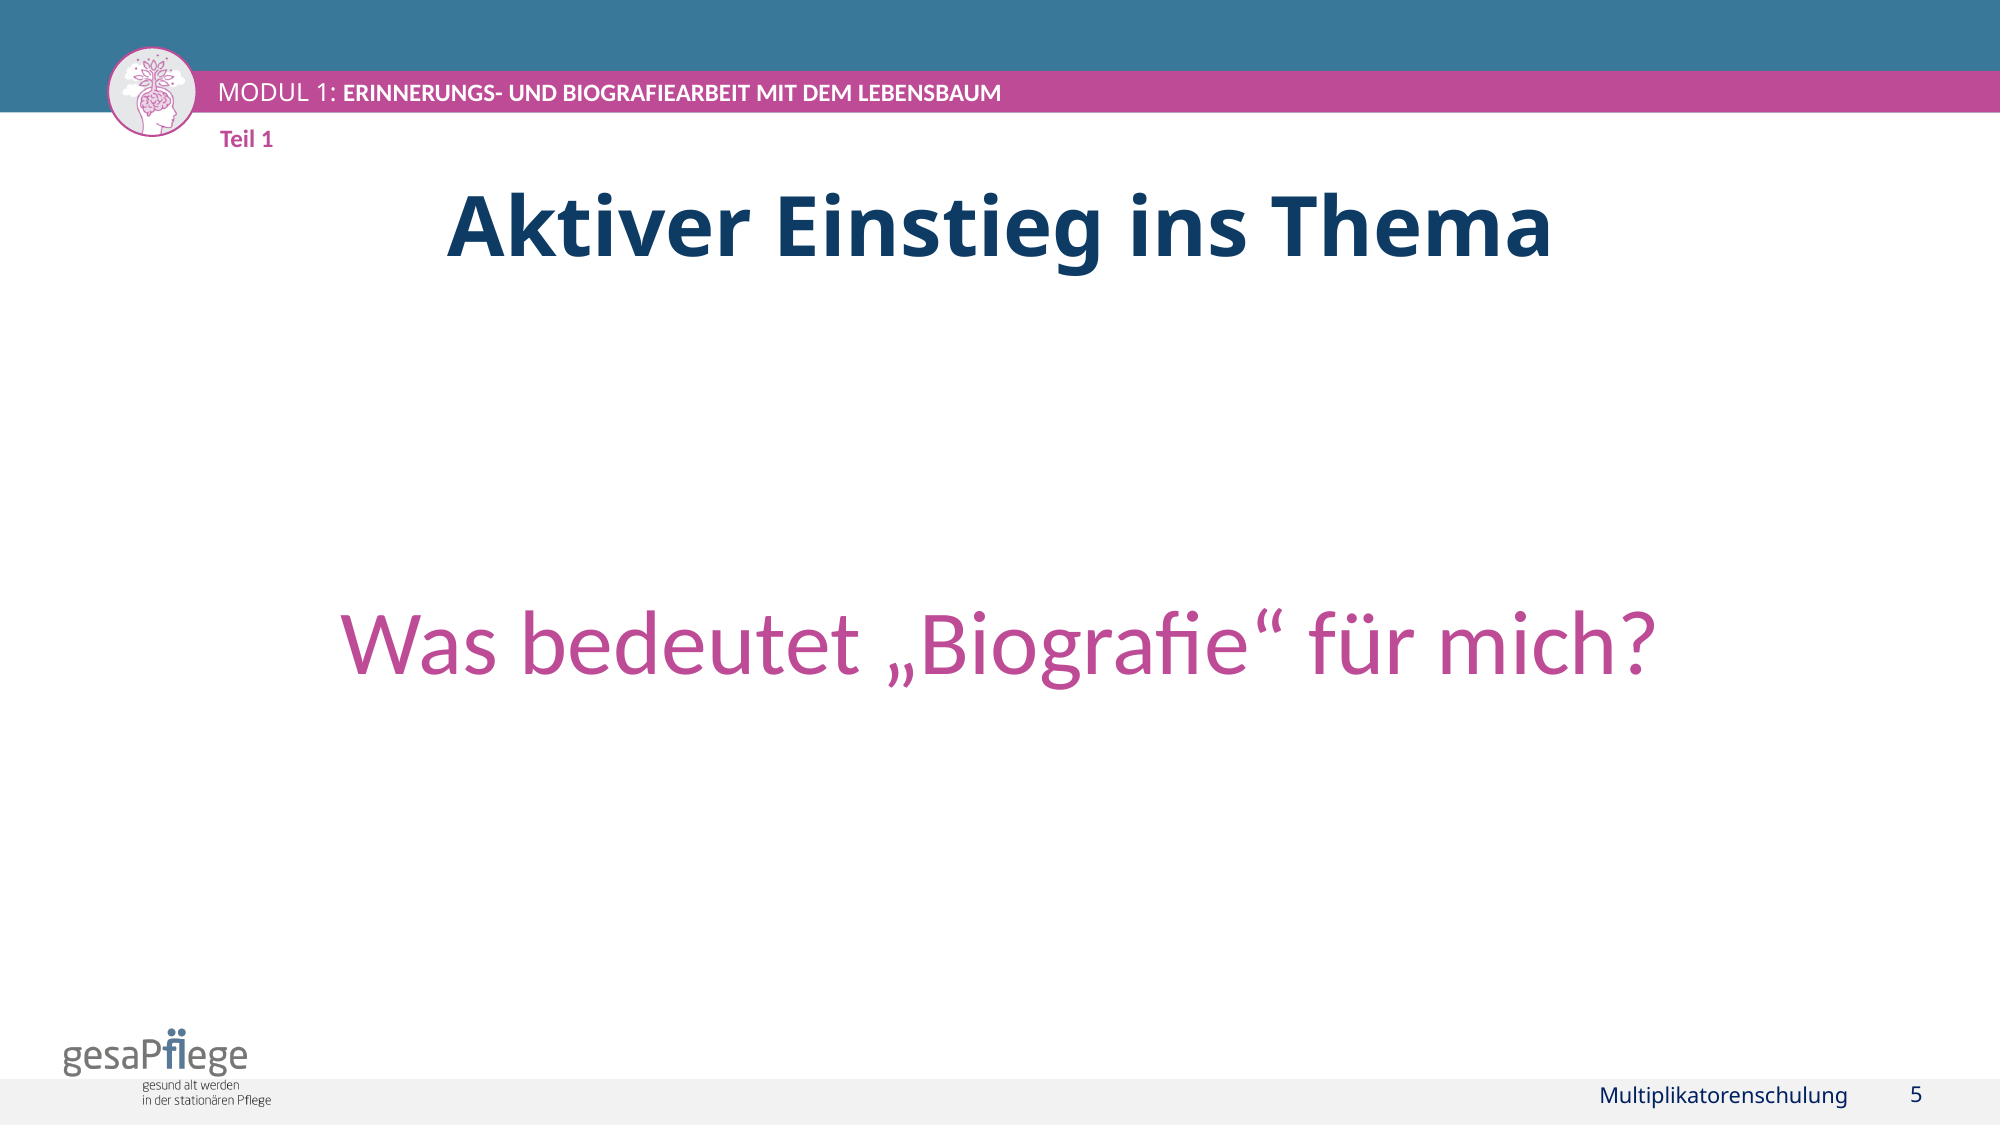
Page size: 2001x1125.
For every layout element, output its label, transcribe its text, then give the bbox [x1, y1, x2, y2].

footer Multiplikatorenschulung [1111, 1076, 1863, 1114]
slide_number 5 [1863, 1076, 1938, 1114]
title Aktiver Einstieg ins Thema [81, 184, 1922, 279]
list Teil 1 [208, 120, 428, 153]
picture [62, 1027, 272, 1108]
subtitle Was bedeutet „Biografie“ für mich? [81, 318, 1922, 969]
